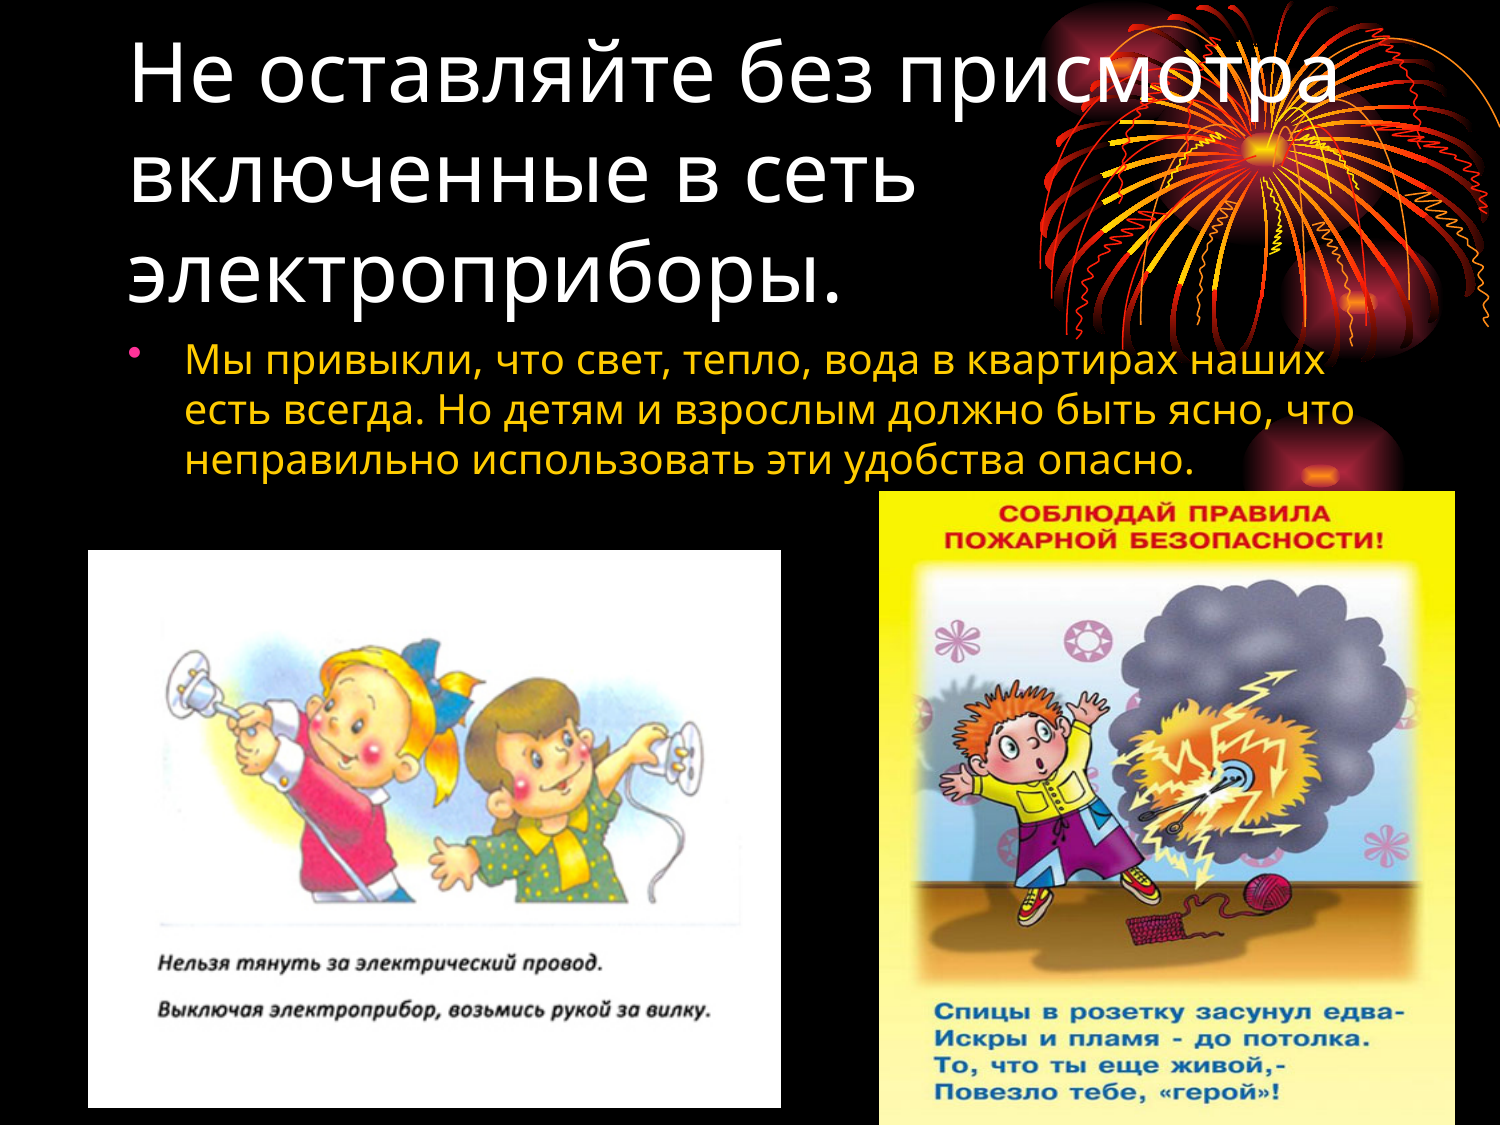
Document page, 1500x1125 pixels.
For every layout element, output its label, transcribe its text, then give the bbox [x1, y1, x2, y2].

list Мы привыкли, что свет, тепло, вода в квартирах наших есть всегда. Но детям и взрослым должно быть ясно, что неправильно использовать эти удобства опасно. [112, 324, 1388, 1001]
picture [88, 550, 781, 1108]
picture [879, 491, 1455, 1125]
title Не оставляйте без присмотра включенные в сеть электроприборы. [112, 49, 1388, 290]
